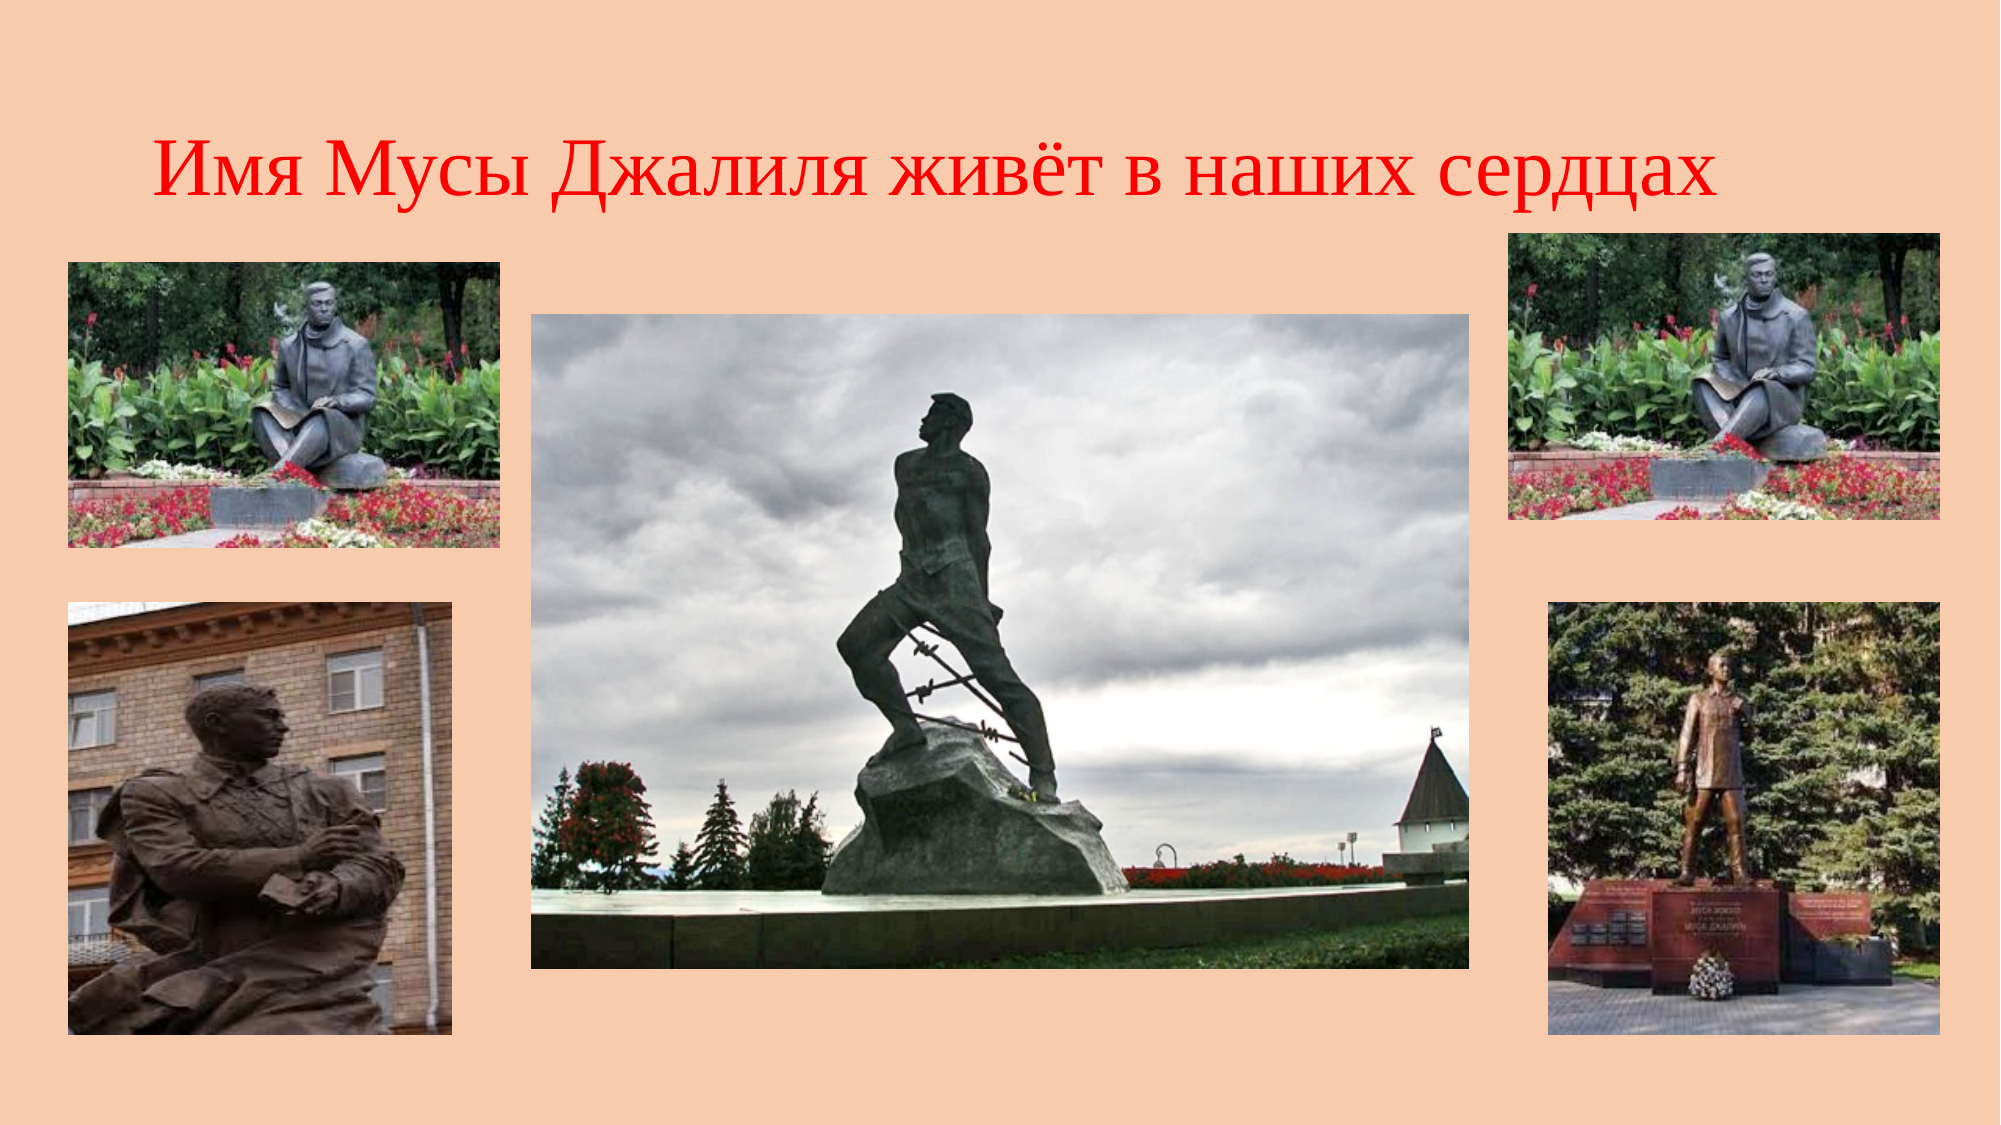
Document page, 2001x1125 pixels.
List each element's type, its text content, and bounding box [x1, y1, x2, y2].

picture [1508, 233, 1940, 520]
title Имя Мусы Джалиля живёт в наших сердцах [137, 59, 1863, 278]
picture [68, 262, 500, 549]
picture [68, 602, 452, 1035]
picture [1548, 602, 1940, 1035]
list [531, 314, 1469, 969]
